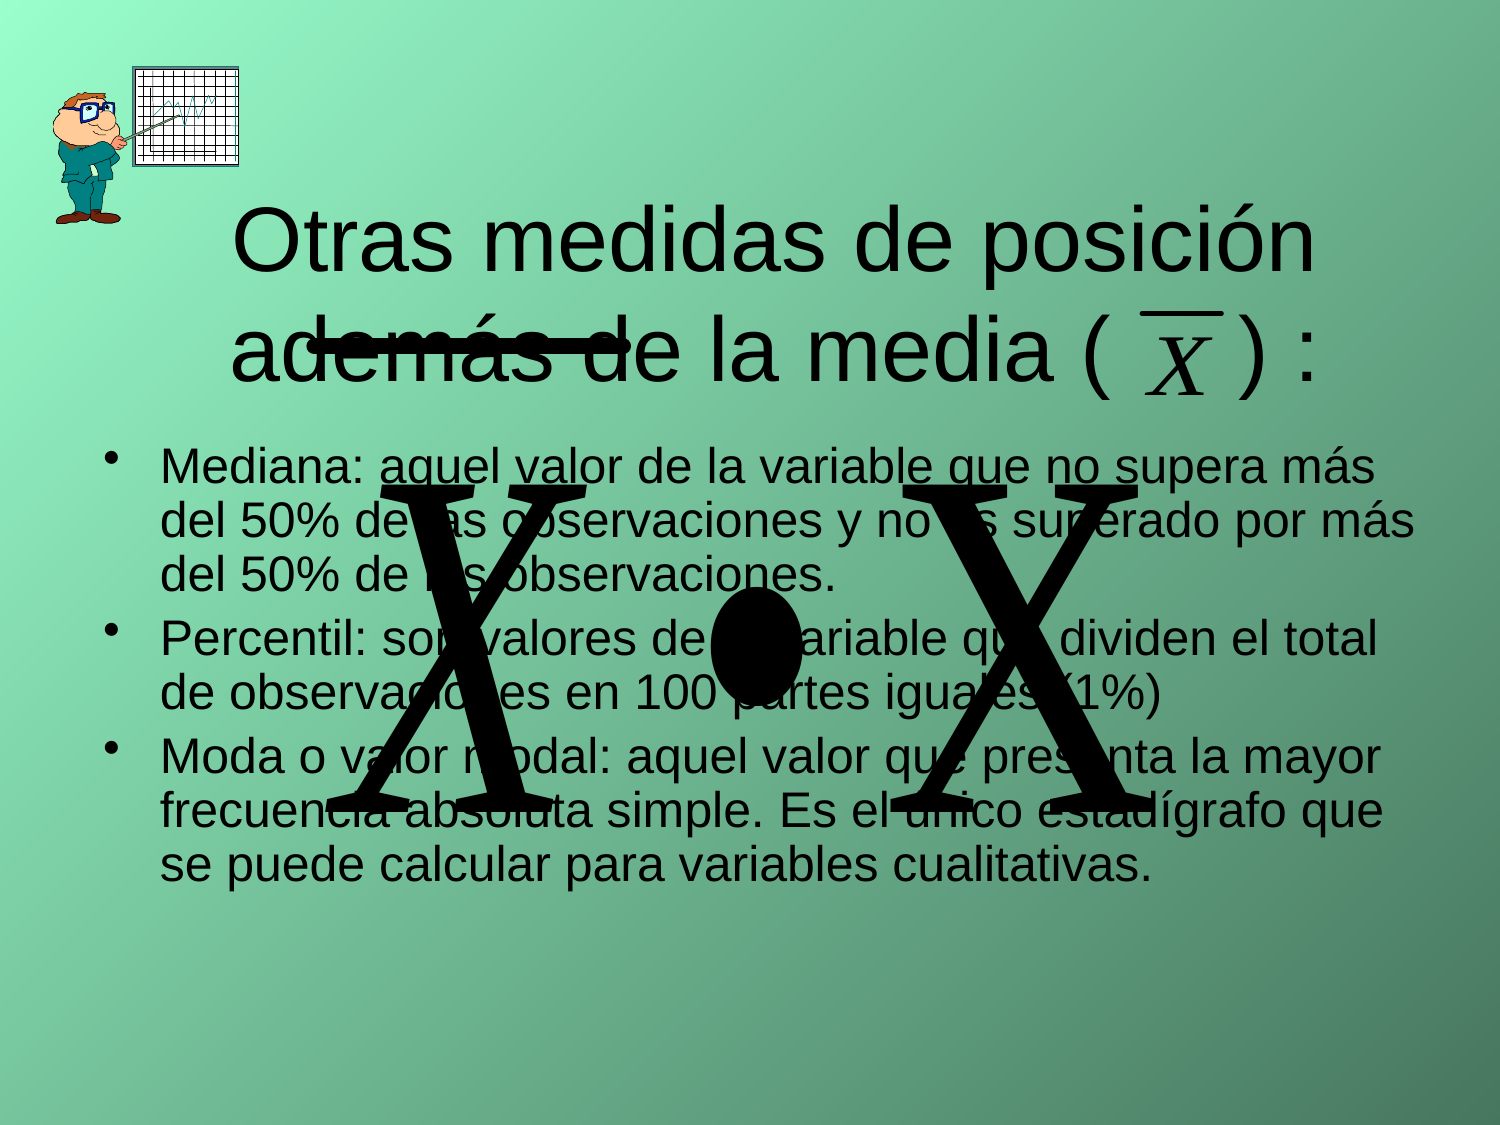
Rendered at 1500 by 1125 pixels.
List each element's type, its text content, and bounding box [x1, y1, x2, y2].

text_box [1124, 292, 1243, 411]
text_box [249, 228, 1251, 897]
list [52, 66, 240, 225]
list Mediana: aquel valor de la variable que no supera más del 50% de las observaciones y no es superado por más del 50% de las observaciones. Percentil: son valores de la variable que dividen el total de observaciones en 100 partes iguales (1%) Moda o valor modal: aquel valor que presenta la mayor frecuencia absoluta simple. Es el único estadígrafo que se puede calcular para variables cualitativas. [88, 432, 1437, 1048]
title Otras medidas de posición además de la media ( ) : [100, 196, 1451, 385]
